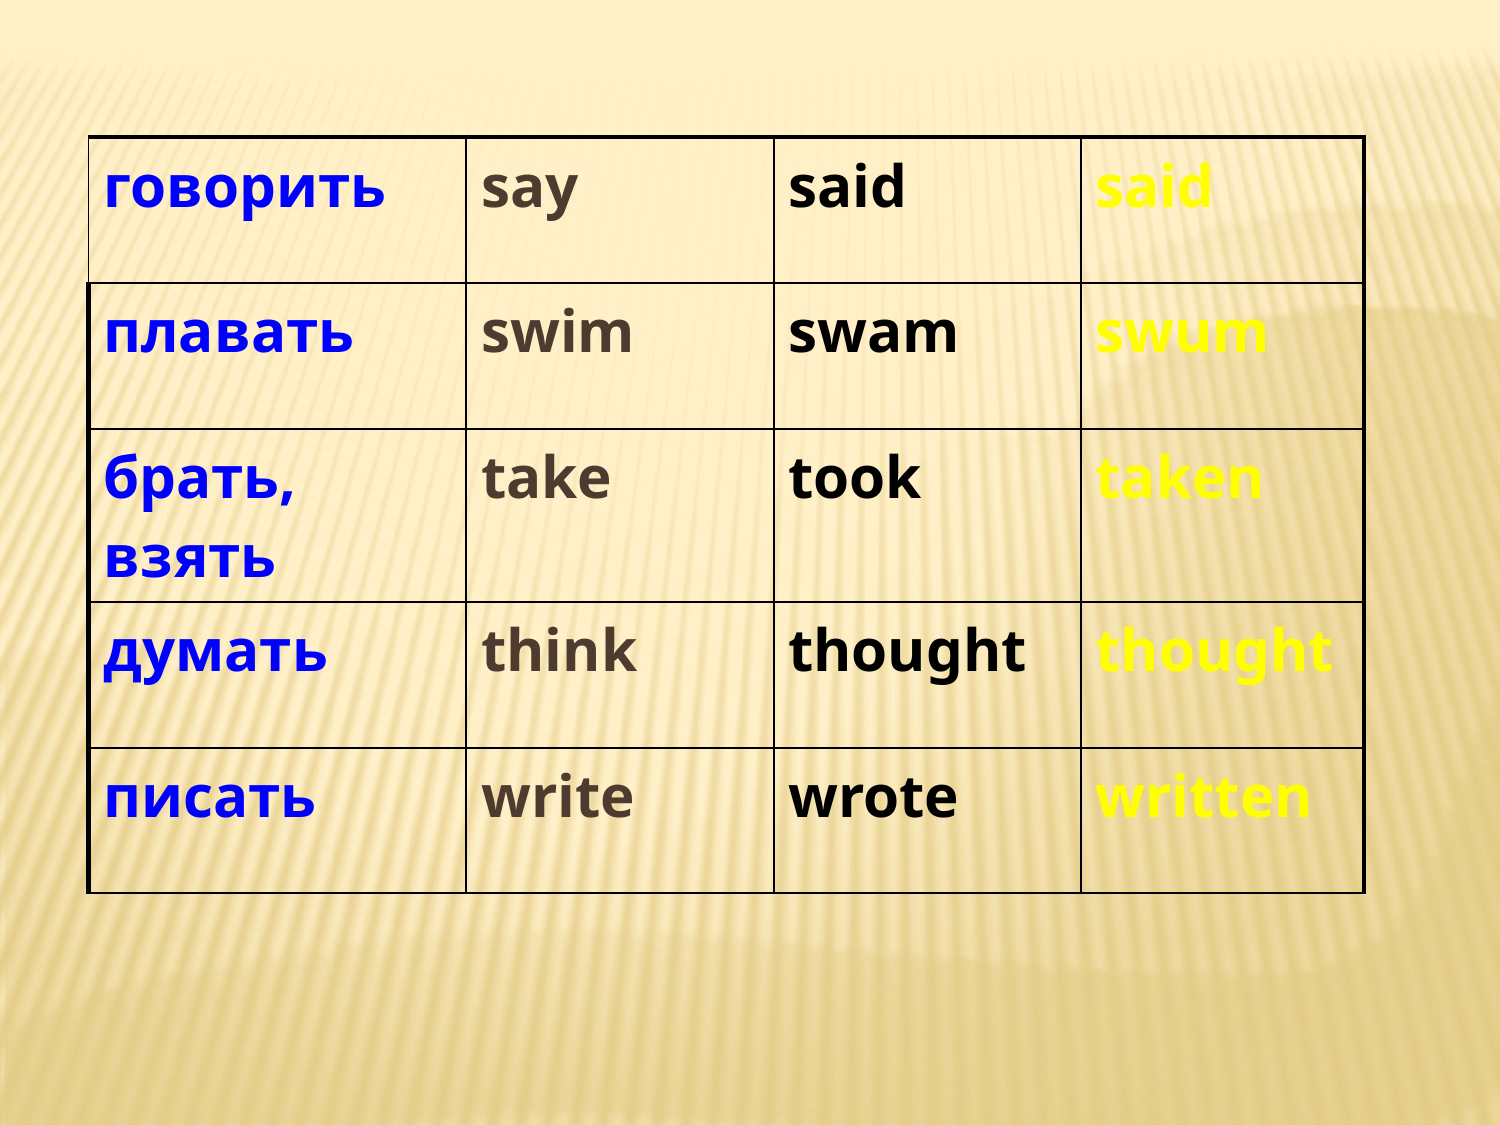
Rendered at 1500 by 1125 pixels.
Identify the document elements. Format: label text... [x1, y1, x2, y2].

table_cell плавать [91, 284, 465, 428]
table_header said [1082, 139, 1362, 282]
table_cell take [467, 430, 773, 601]
table_cell write [467, 749, 773, 892]
table_cell swim [467, 284, 773, 428]
table_cell took [775, 430, 1080, 601]
table_cell think [467, 603, 773, 747]
table_cell [89, 894, 1364, 1039]
table_cell taken [1082, 430, 1362, 601]
table_cell swum [1082, 284, 1362, 428]
table_header говорить [89, 139, 465, 282]
table_cell писать [91, 749, 465, 892]
table_cell брать, взять [91, 430, 465, 601]
table_header said [775, 139, 1080, 282]
table_cell thought [775, 603, 1080, 747]
table_cell written [1082, 749, 1362, 892]
table_cell swam [775, 284, 1080, 428]
table_cell думать [91, 603, 465, 747]
table_cell wrote [775, 749, 1080, 892]
table_header say [467, 139, 773, 282]
table_cell thought [1082, 603, 1362, 747]
